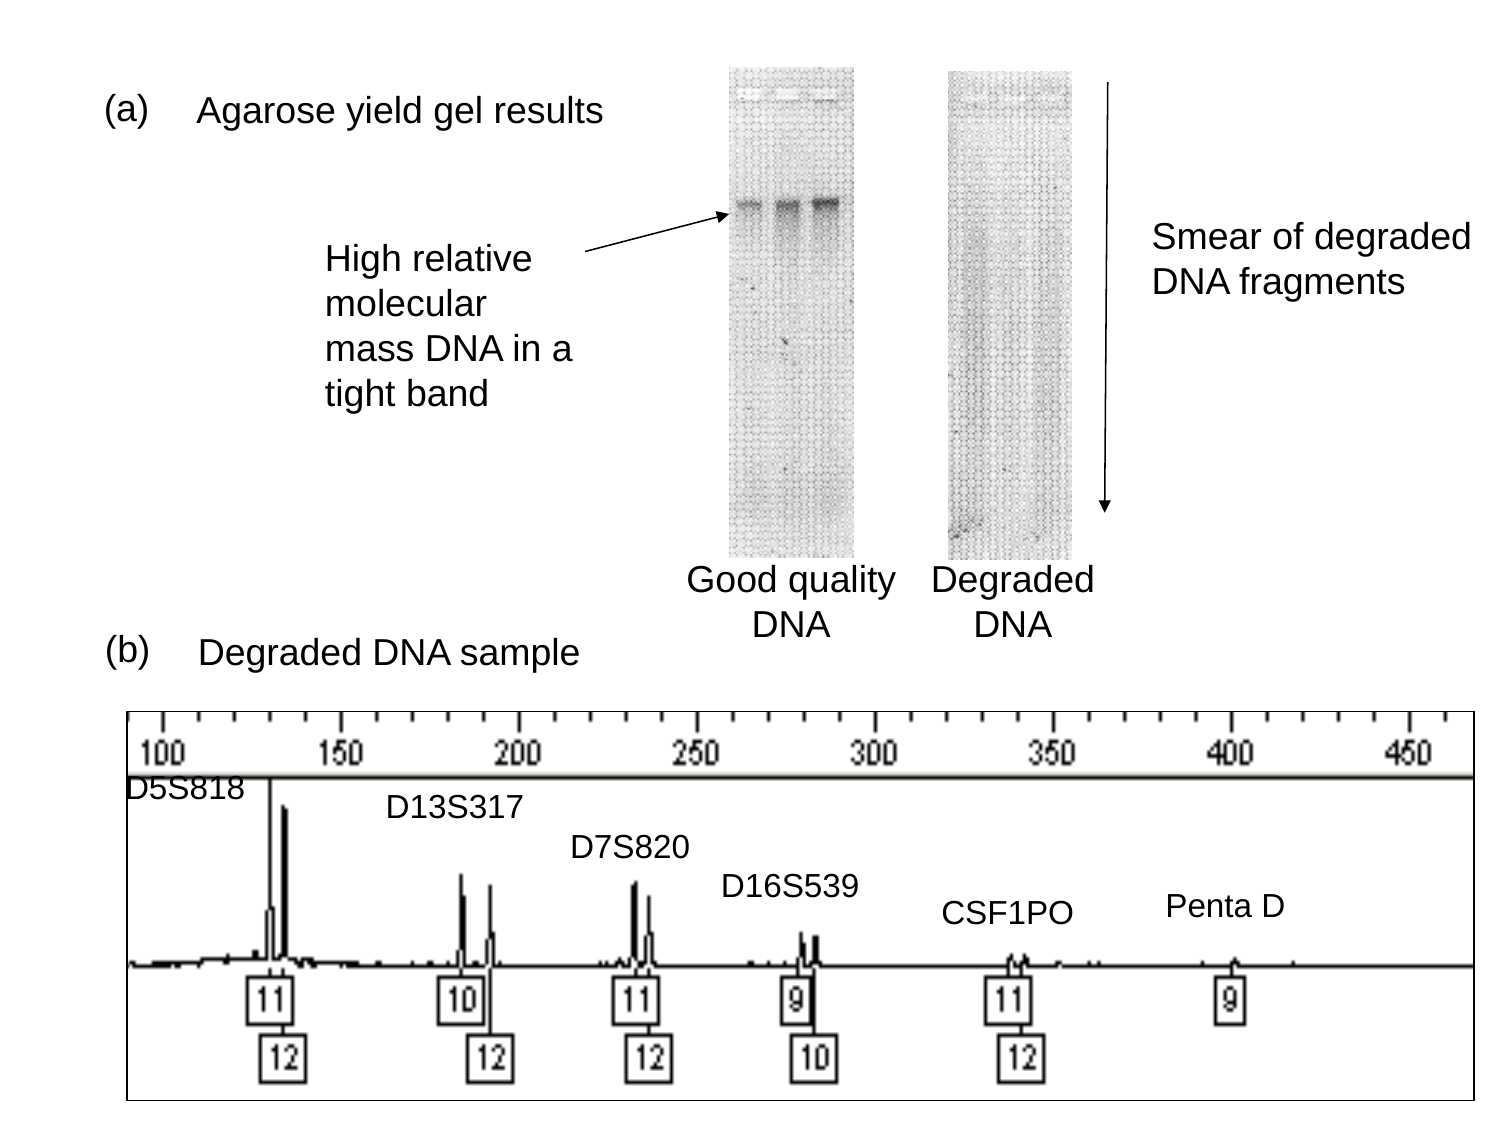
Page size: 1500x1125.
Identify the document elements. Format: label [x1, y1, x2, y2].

text_box [88, 67, 1500, 1101]
